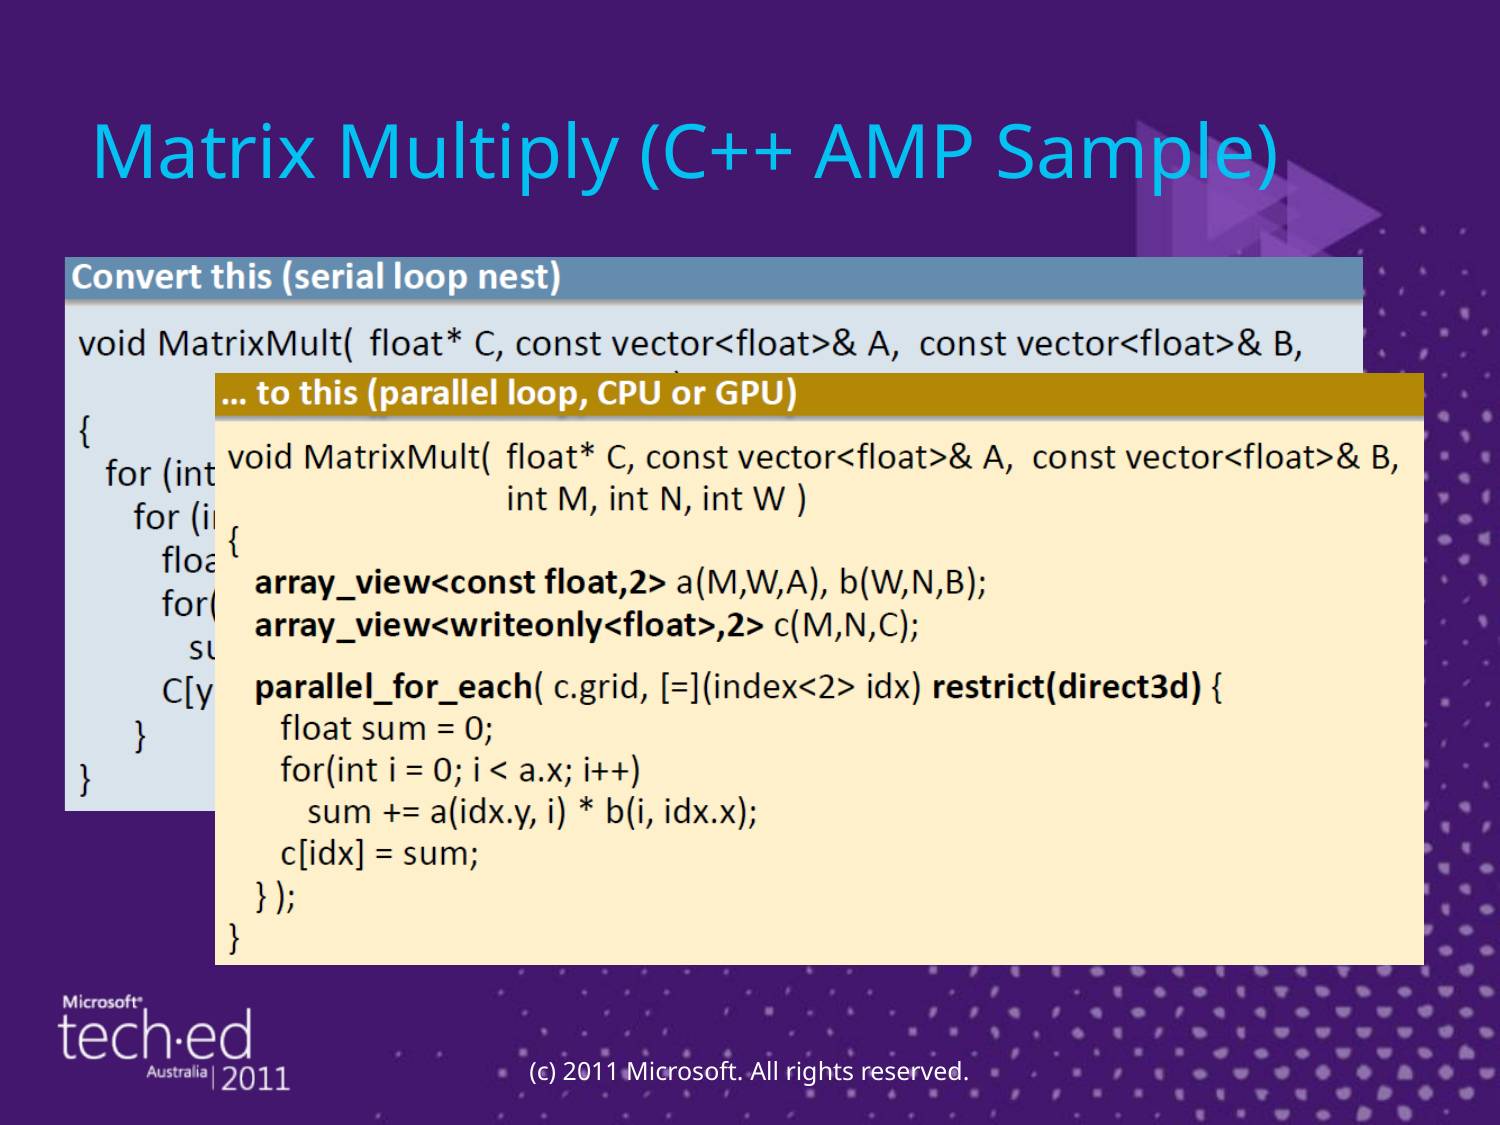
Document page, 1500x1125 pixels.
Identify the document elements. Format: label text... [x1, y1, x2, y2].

footer (c) 2011 Microsoft. All rights reserved. [512, 1042, 988, 1103]
picture [0, 0, 1500, 1125]
title Matrix Multiply (C++ AMP Sample) [75, 54, 1425, 243]
